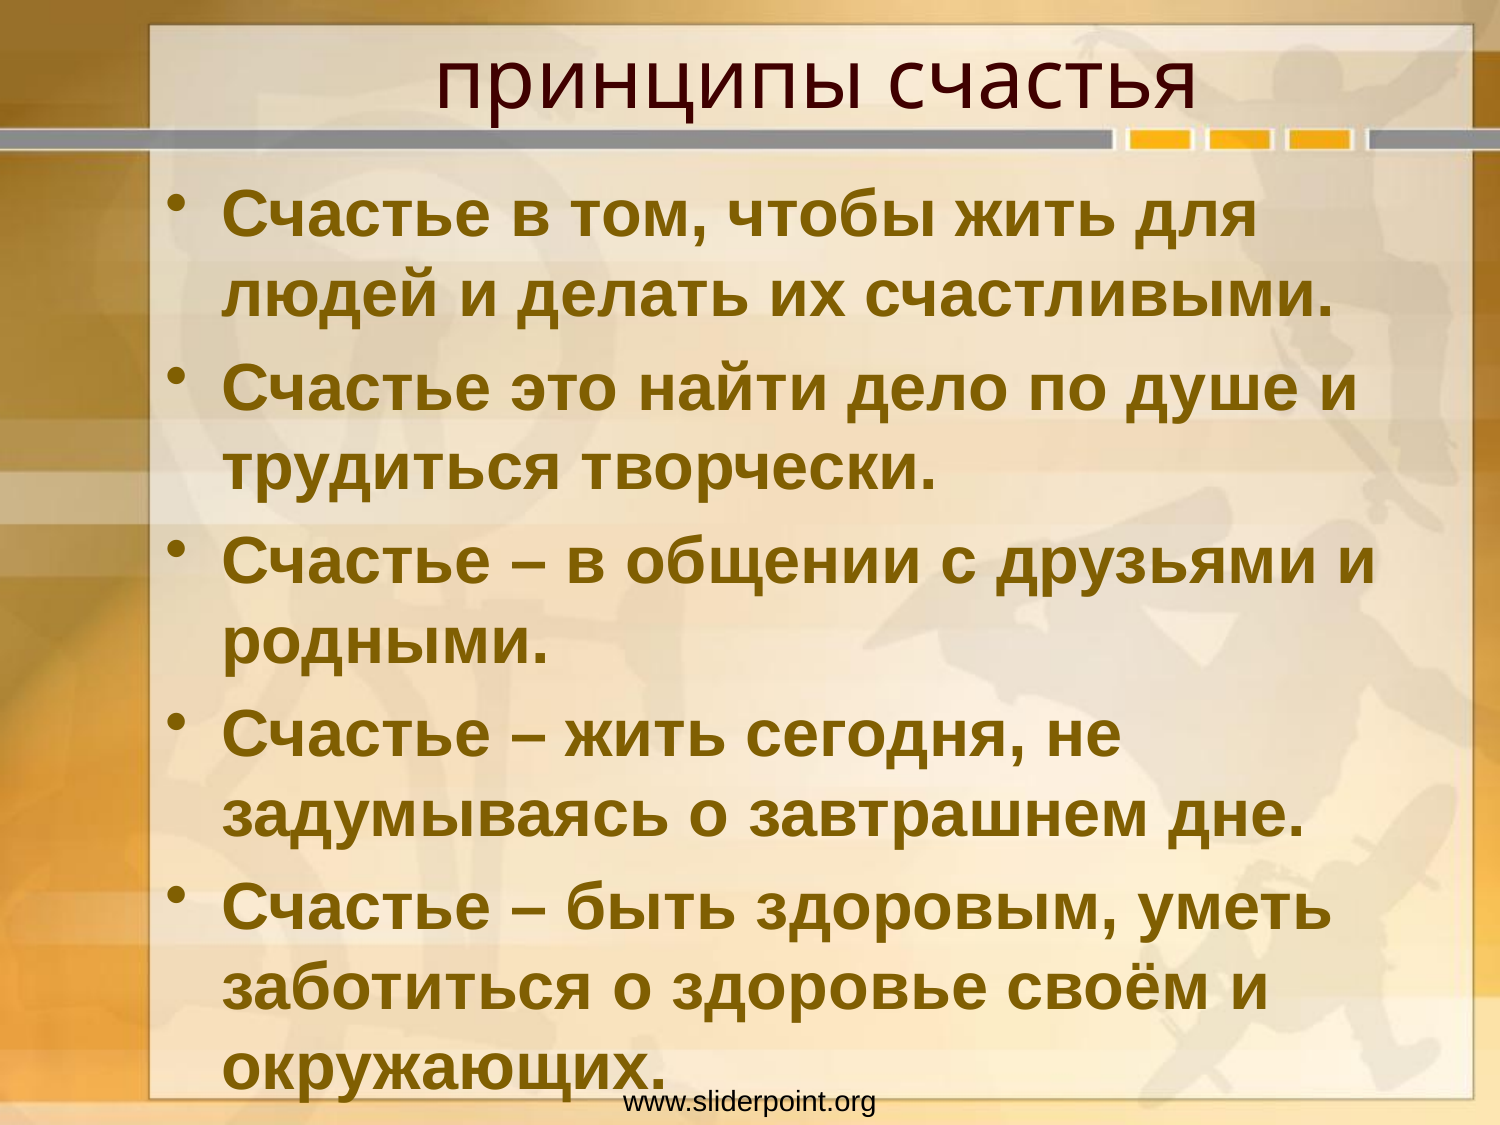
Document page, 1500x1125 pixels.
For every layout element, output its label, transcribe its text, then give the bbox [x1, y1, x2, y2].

footer www.sliderpoint.org [512, 1074, 988, 1125]
picture [0, 0, 1500, 1125]
title принципы счастья [149, 0, 1463, 151]
list Счастье в том, чтобы жить для людей и делать их счастливыми. Счастье это найти дело по душе и трудиться творчески. Счастье – в общении с друзьями и родными. Счастье – жить сегодня, не задумываясь о завтрашнем дне. Счастье – быть здоровым, уметь заботиться о здоровье своём и окружающих. [149, 162, 1463, 1051]
